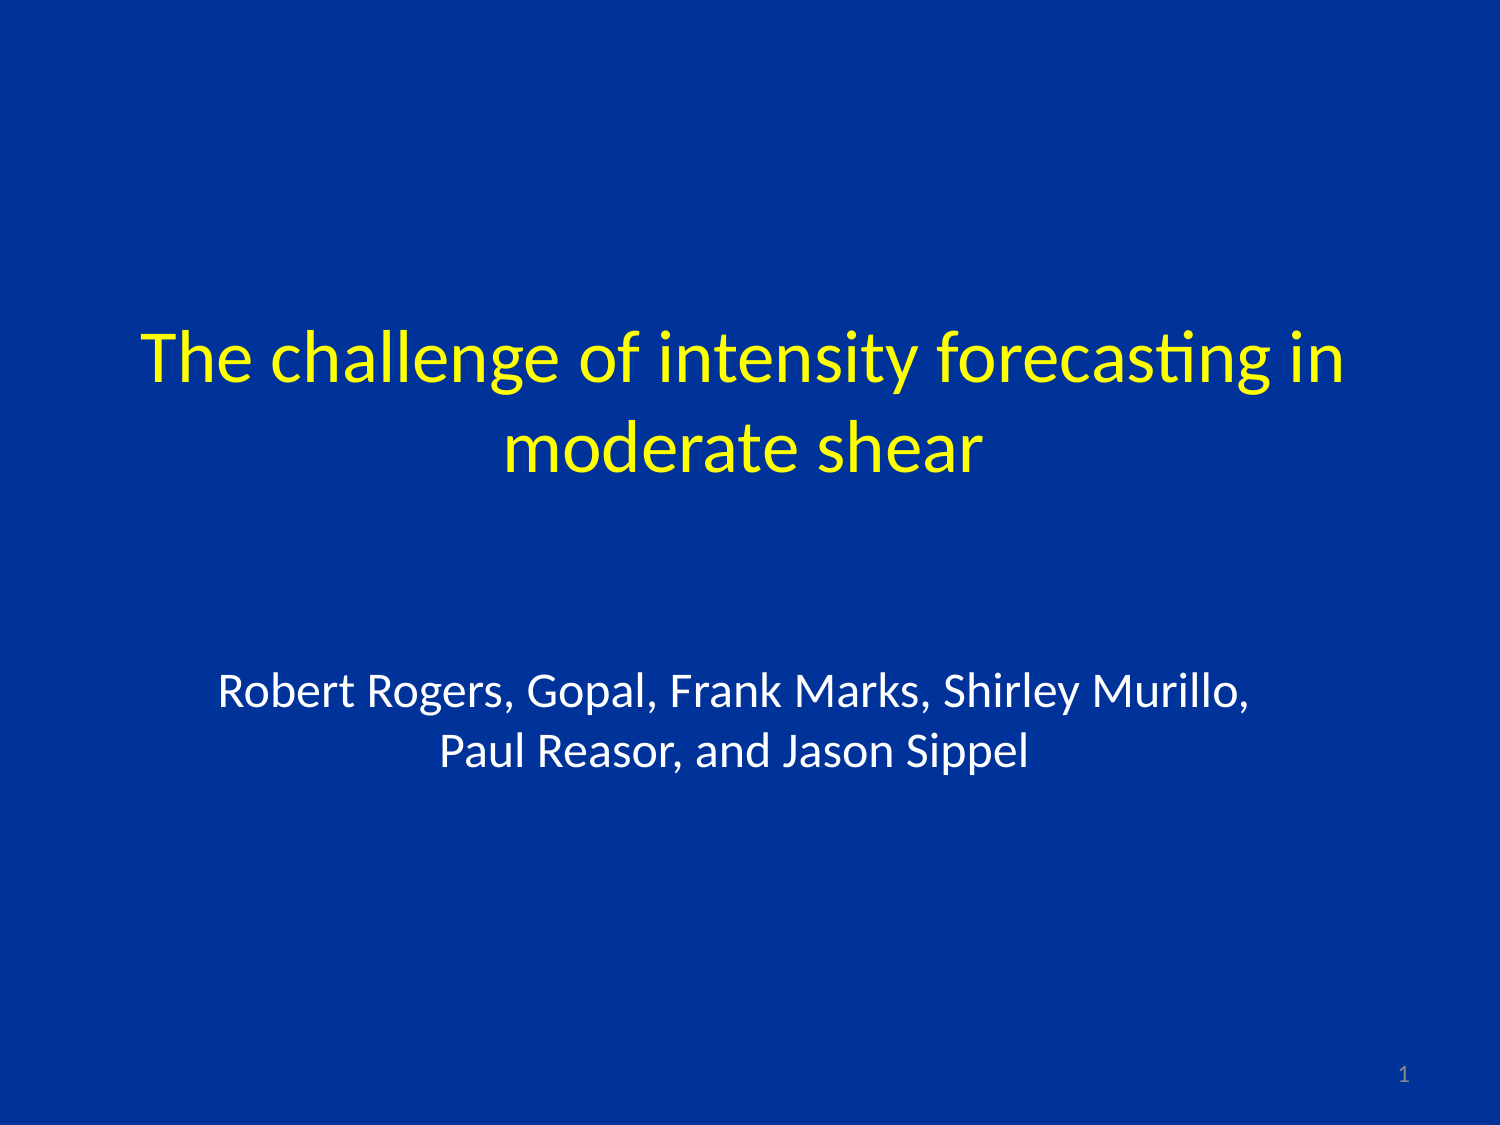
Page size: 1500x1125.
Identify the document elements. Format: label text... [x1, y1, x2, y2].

slide_number 1 [1074, 1042, 1425, 1103]
text_box The challenge of intensity forecasting in moderate shear [50, 299, 1438, 495]
text_box Robert Rogers, Gopal, Frank Marks, Shirley Murillo, Paul Reasor, and Jason Sippel [174, 649, 1294, 785]
